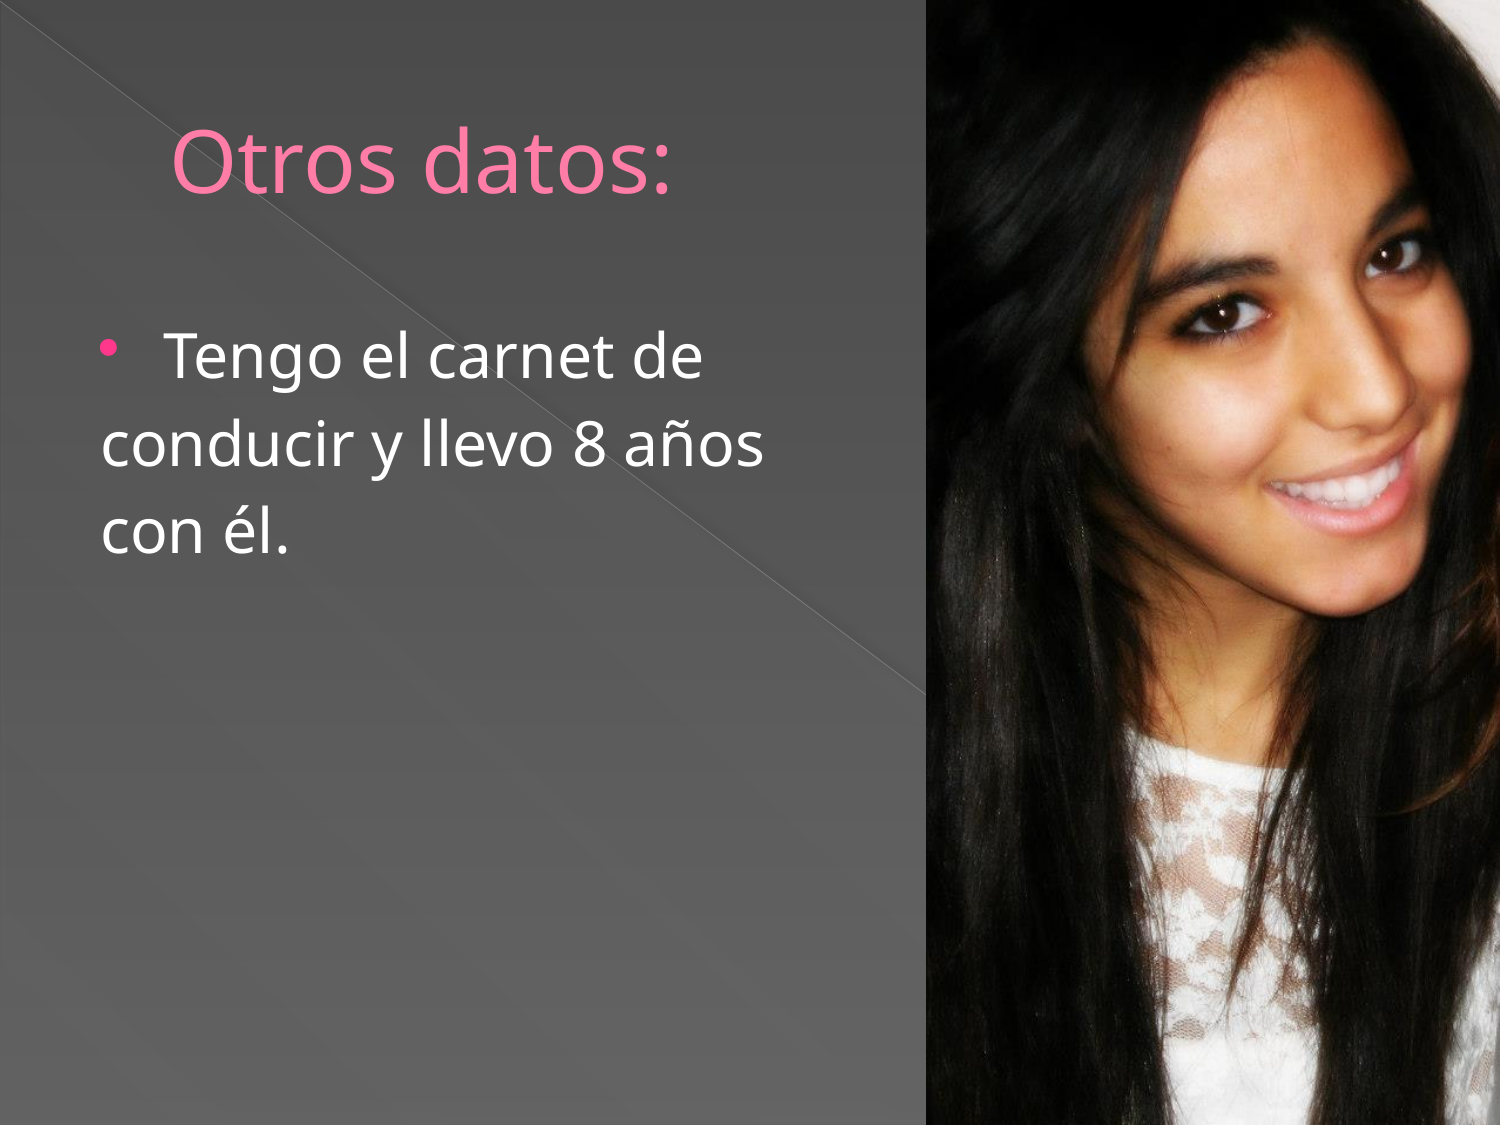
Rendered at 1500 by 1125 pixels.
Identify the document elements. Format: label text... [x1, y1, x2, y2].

list Tengo el carnet de conducir y llevo 8 años con él. [75, 308, 917, 1059]
title Otros datos: [75, 43, 917, 274]
picture [926, 0, 1500, 1125]
